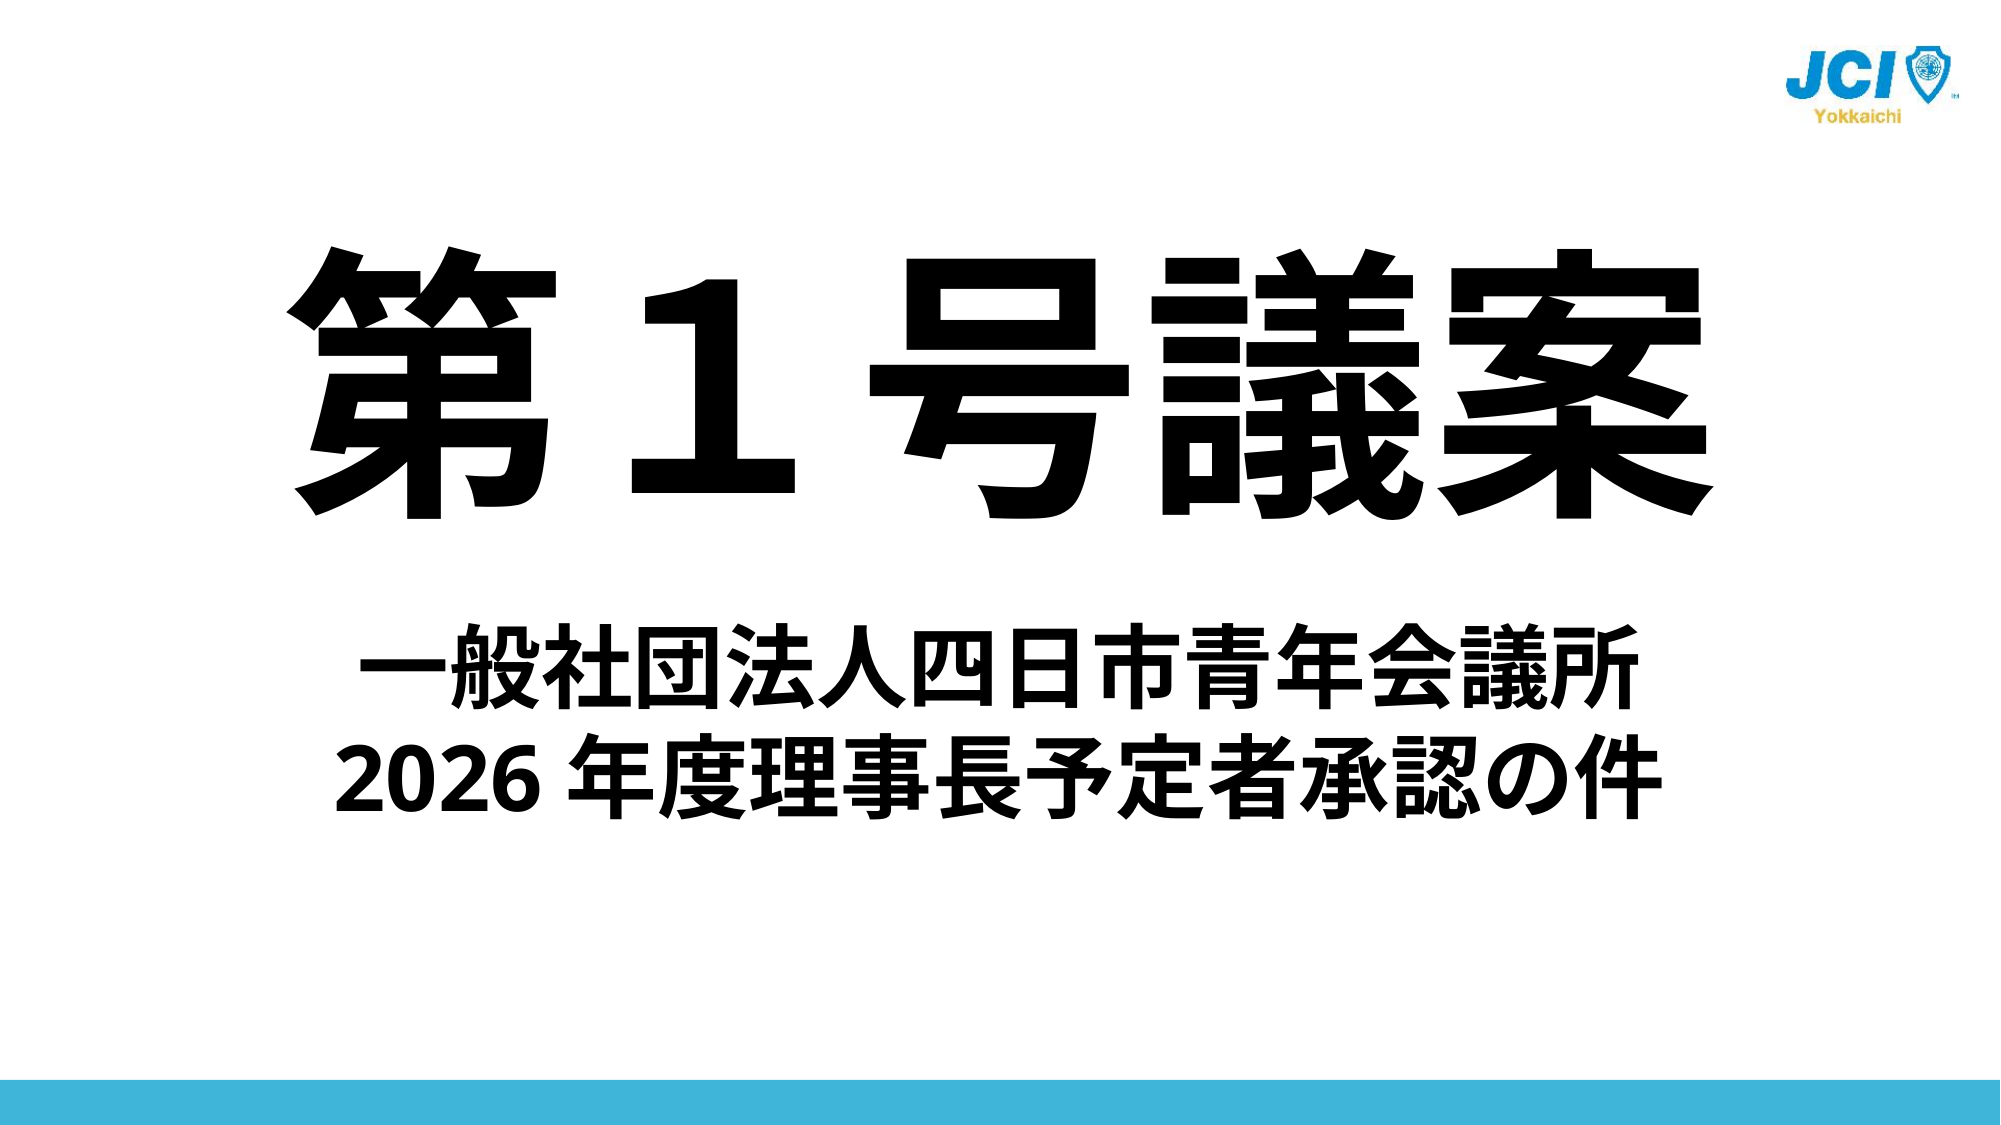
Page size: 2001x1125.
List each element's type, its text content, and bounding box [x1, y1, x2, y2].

text_box 第１号議案 [0, 198, 2000, 559]
text_box 一般社団法人四日市青年会議所 2026年度理事長予定者承認の件 [0, 602, 2000, 838]
picture [1784, 45, 1961, 124]
